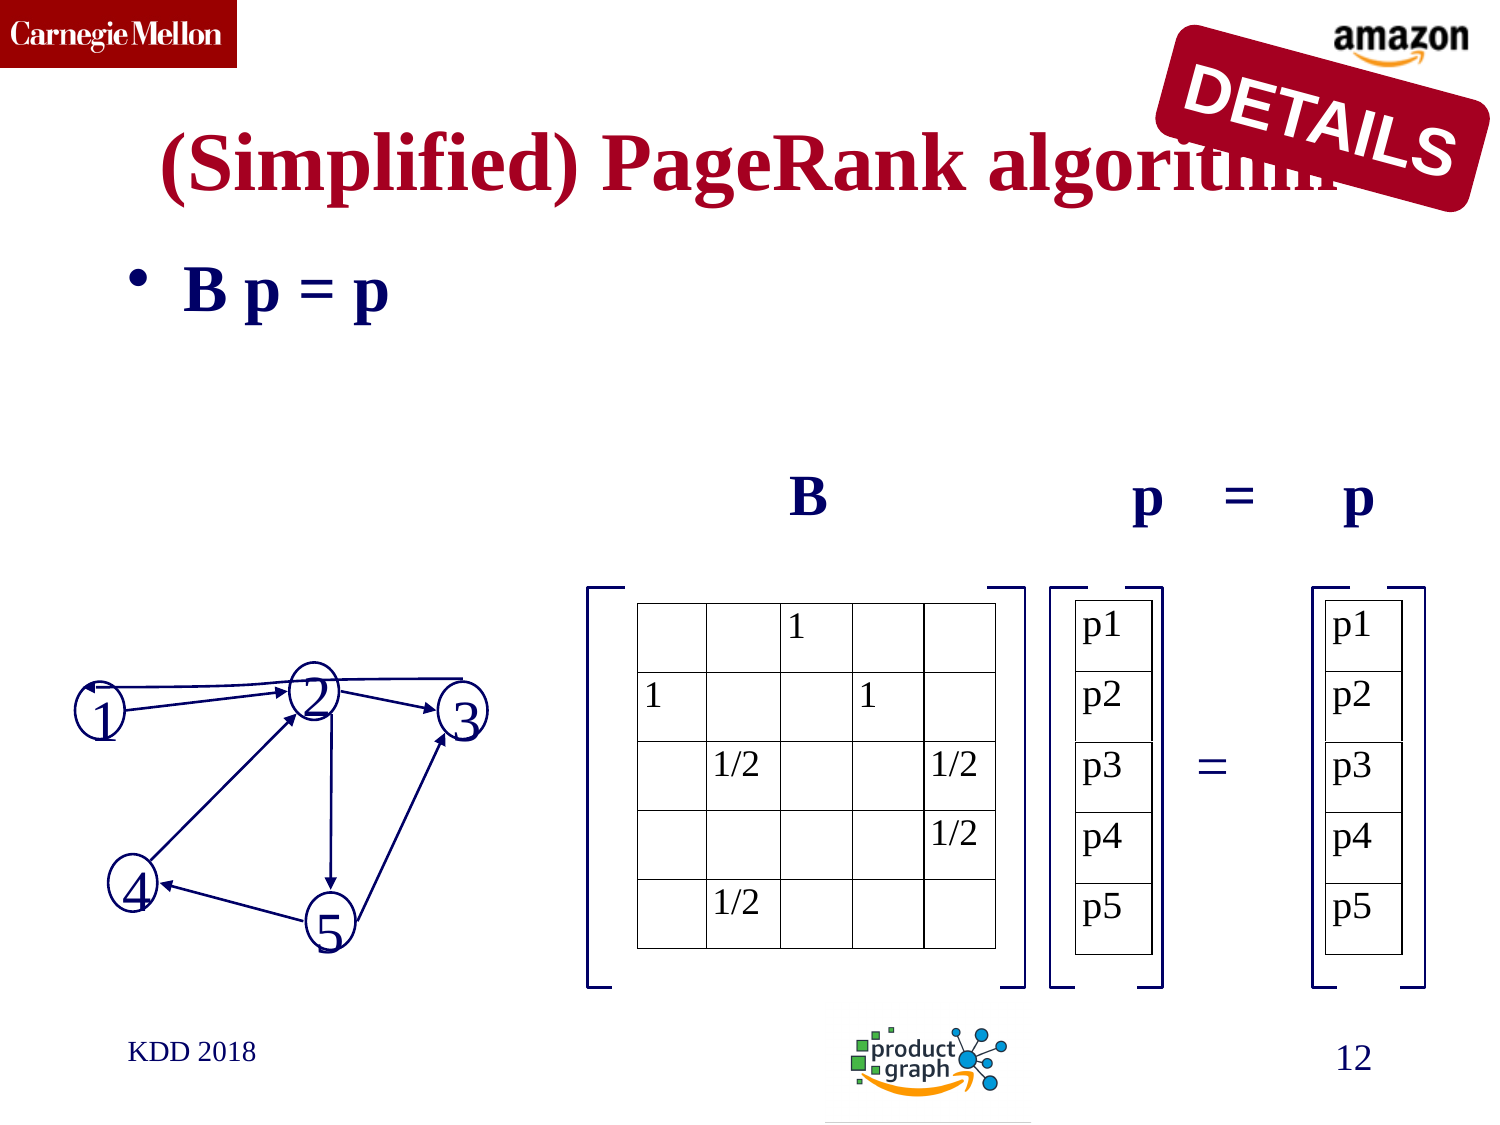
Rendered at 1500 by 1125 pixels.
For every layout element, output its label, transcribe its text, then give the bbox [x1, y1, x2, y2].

slide_number KDD 2018 [112, 1024, 426, 1101]
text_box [1049, 980, 1163, 988]
text_box [987, 587, 1025, 601]
text_box [587, 587, 625, 601]
text_box B p = p [774, 450, 1392, 535]
picture [0, 0, 237, 68]
list B p = p [112, 237, 1388, 1001]
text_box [578, 602, 1038, 1004]
slide_number 12 [1074, 1024, 1388, 1101]
text_box DETAILS [1155, 24, 1490, 213]
picture [1322, 4, 1484, 88]
title (Simplified) PageRank algorithm [112, 99, 1388, 213]
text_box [74, 649, 498, 973]
text_box = [1180, 720, 1244, 805]
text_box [1262, 587, 1426, 988]
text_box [1049, 587, 1163, 602]
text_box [1012, 599, 1160, 976]
